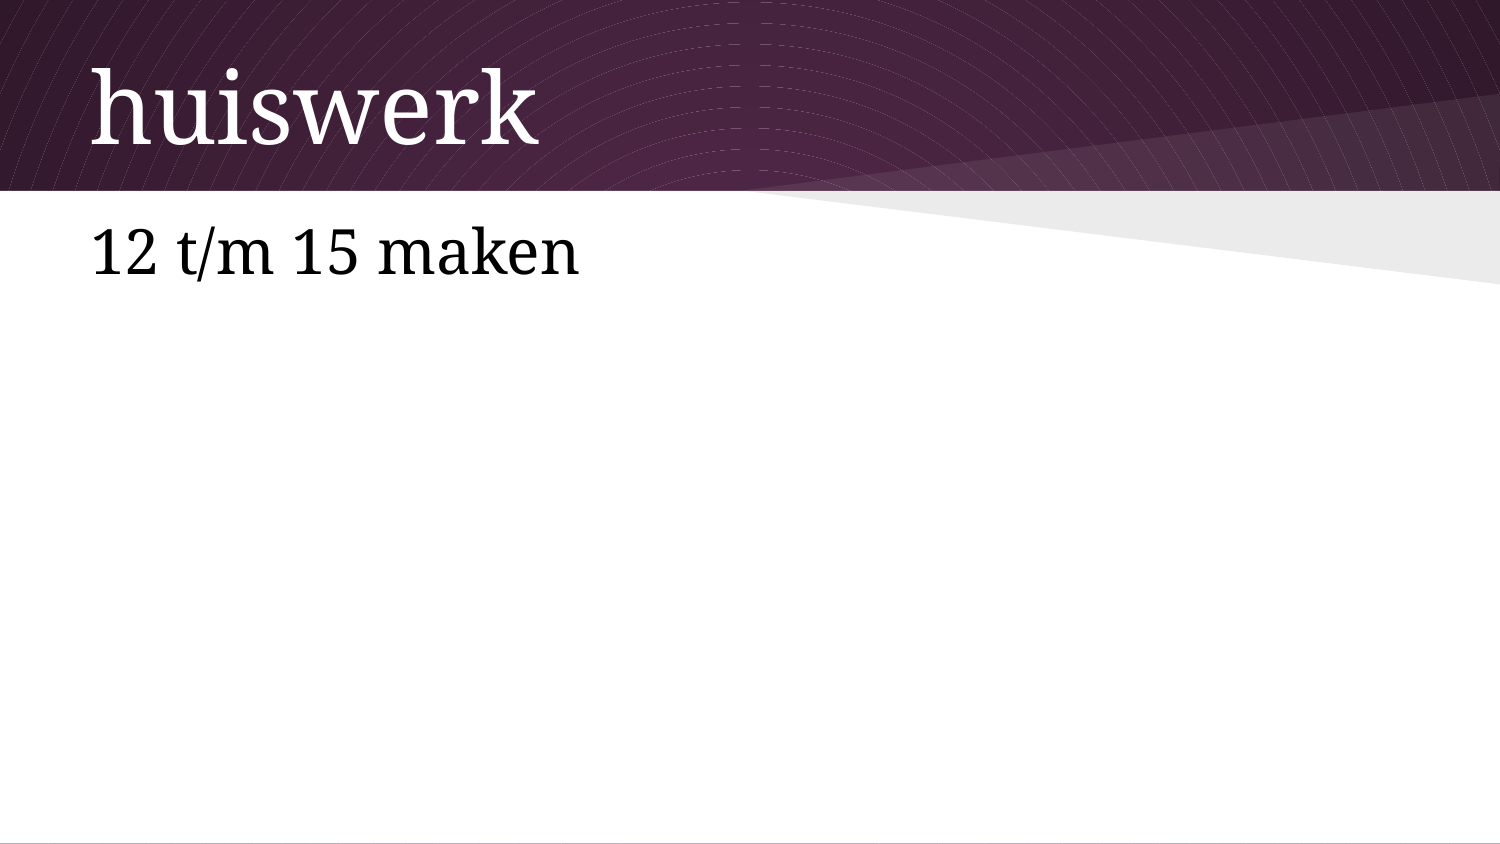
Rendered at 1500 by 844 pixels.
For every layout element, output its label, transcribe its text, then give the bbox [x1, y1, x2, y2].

title huiswerk [75, 33, 1425, 175]
list 12 t/m 15 maken [75, 196, 1425, 808]
